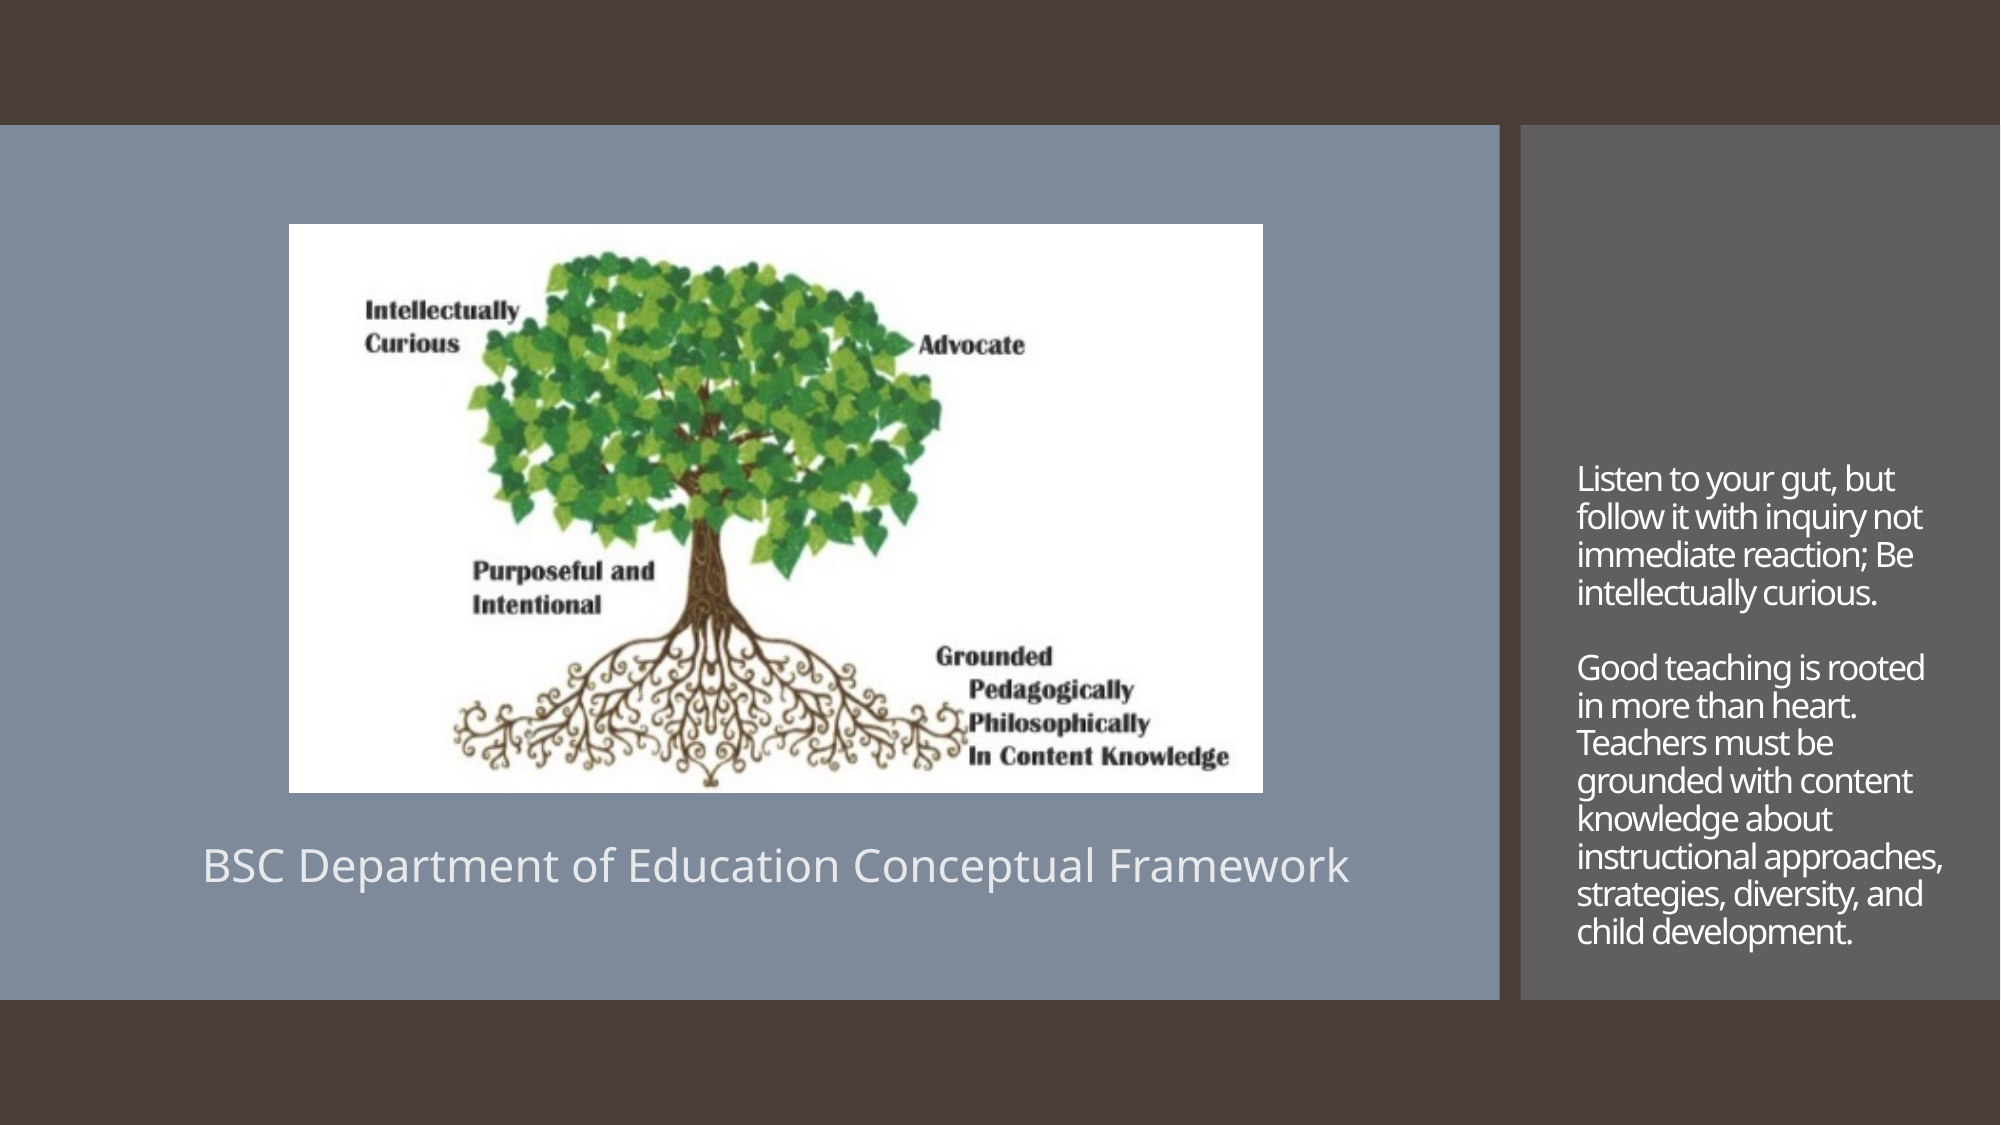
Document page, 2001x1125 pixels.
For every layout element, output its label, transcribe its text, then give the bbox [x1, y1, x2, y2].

picture [289, 224, 1263, 793]
title Listen to your gut, but follow it with inquiry not immediate reaction; Be intellectually curious. Good teaching is rooted in more than heart. Teachers must be grounded with content knowledge about instructional approaches, strategies, diversity, and child development. [1561, 425, 1962, 960]
subtitle BSC Department of Education Conceptual Framework [176, 835, 1377, 986]
